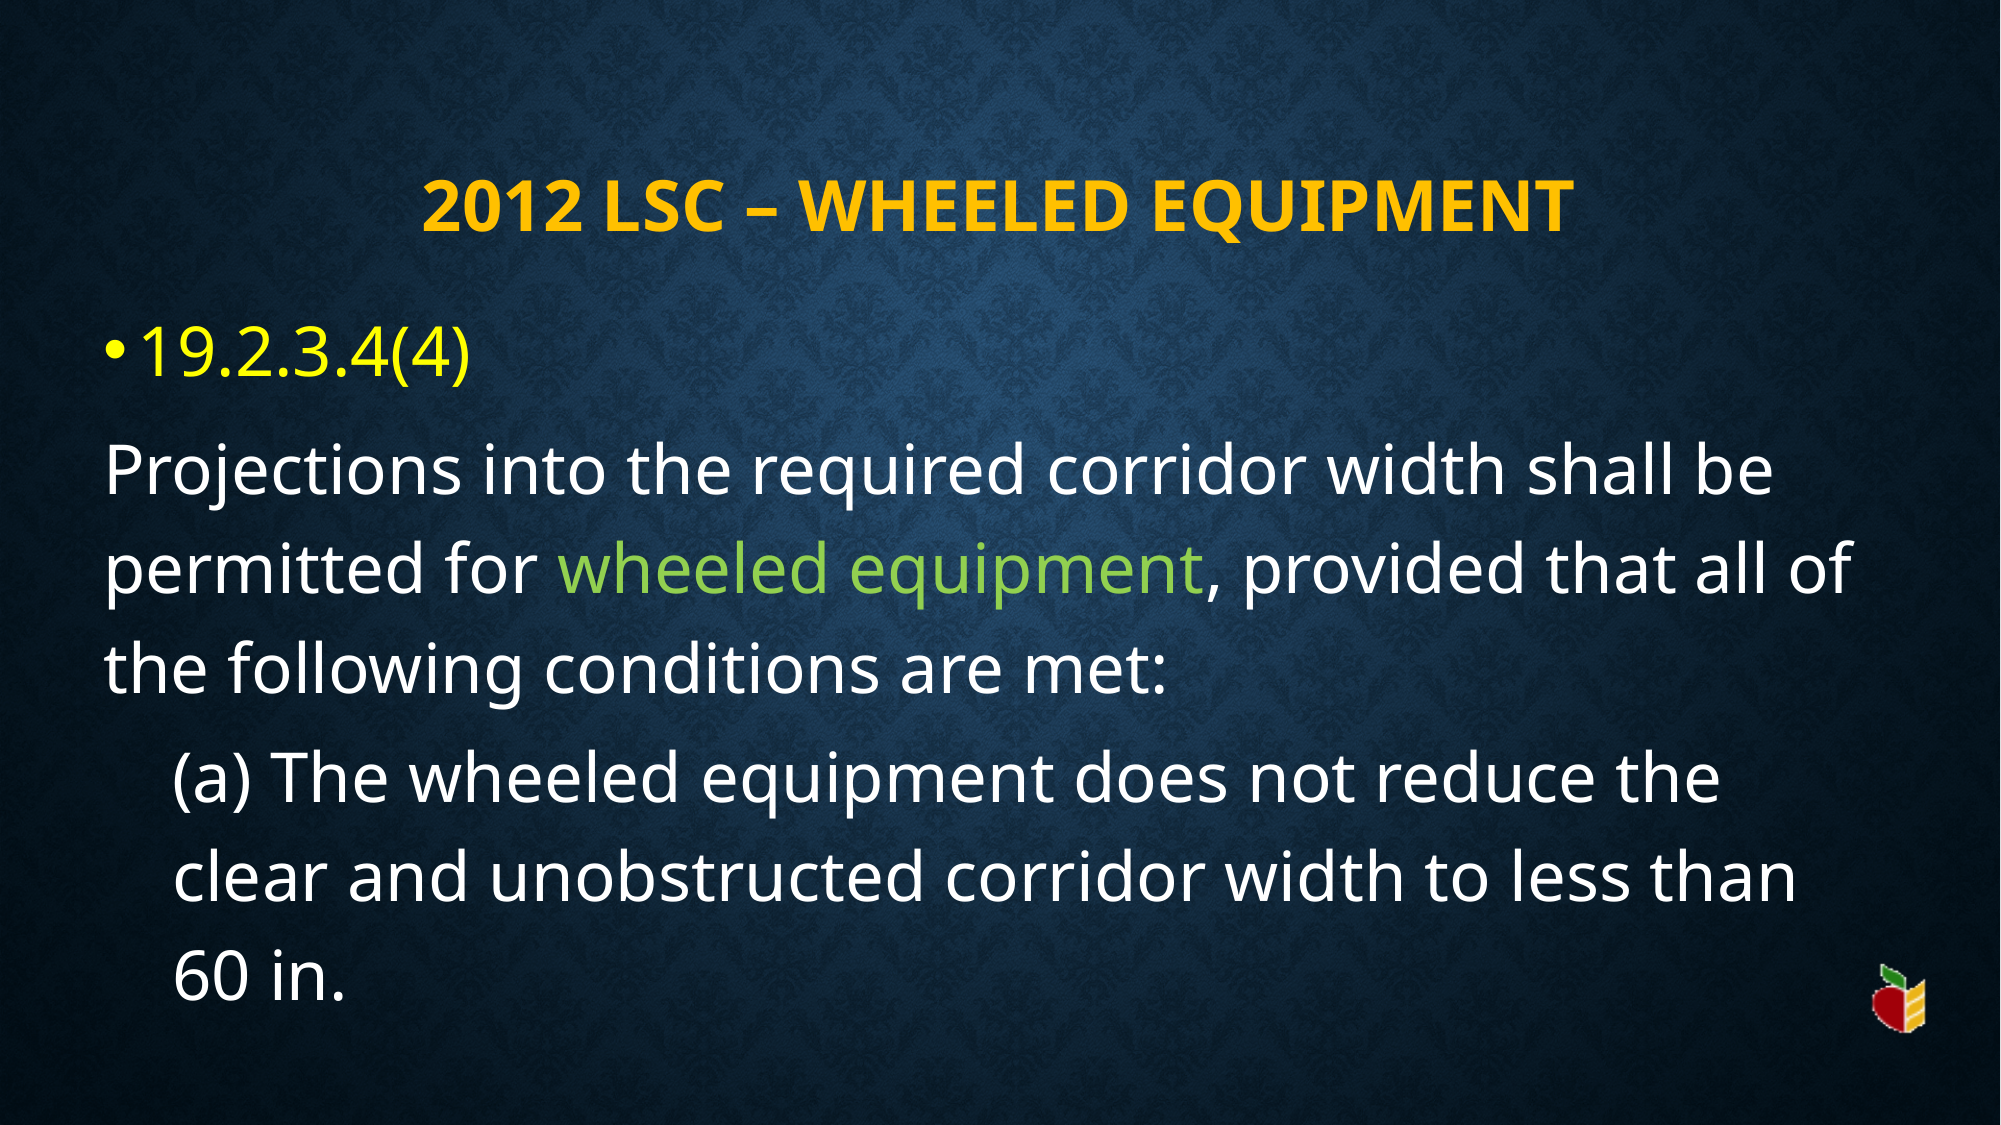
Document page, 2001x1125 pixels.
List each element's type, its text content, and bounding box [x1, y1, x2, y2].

list 19.2.3.4(4) Projections into the required corridor width shall be permitted for wheeled equipment, provided that all of the following conditions are met: (a) The wheeled equipment does not reduce the clear and unobstructed corridor width to less than 60 in. [88, 283, 1897, 1028]
picture [1870, 961, 1929, 1037]
title 2012 Lsc – wheeled equipment [149, 99, 1849, 283]
